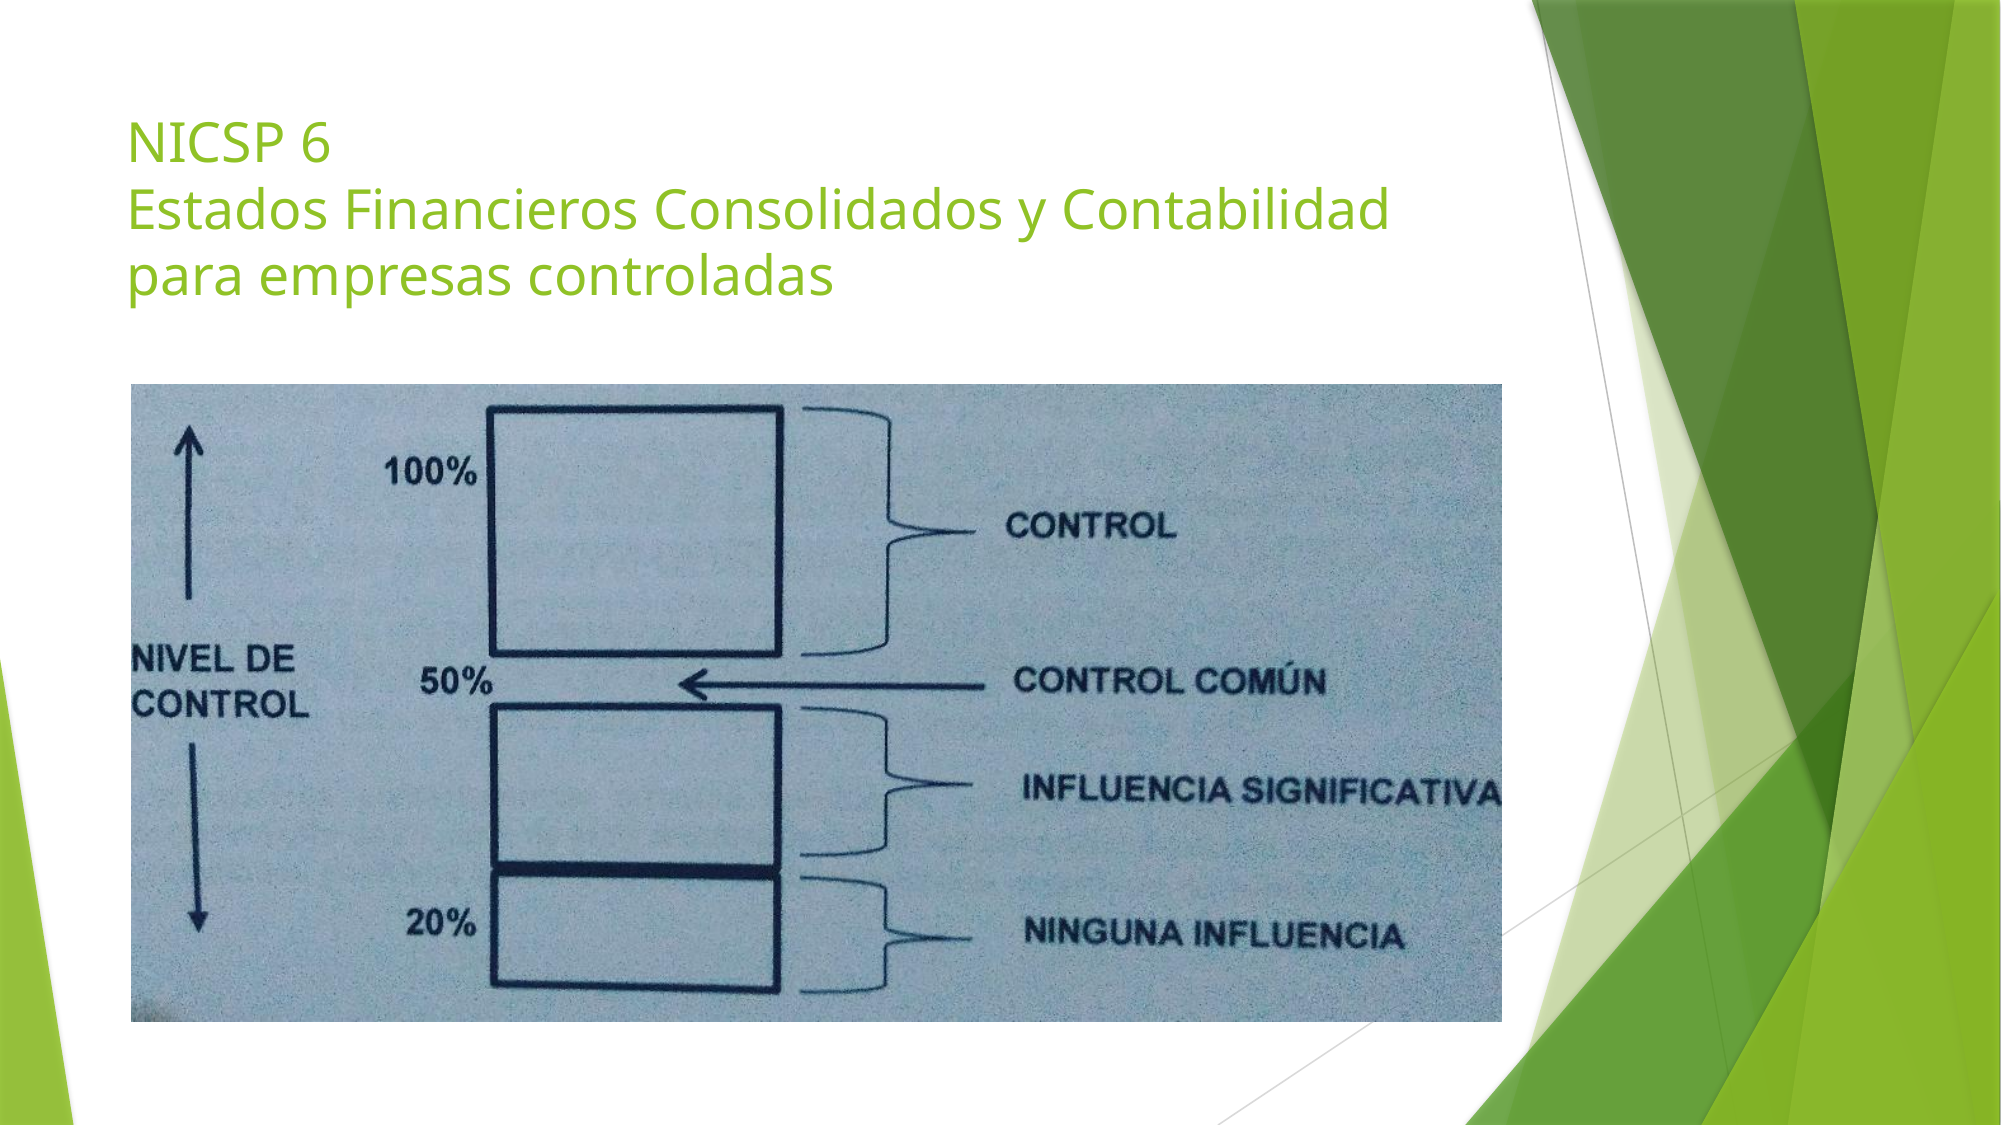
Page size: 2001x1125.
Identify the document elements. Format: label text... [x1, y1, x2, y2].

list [130, 384, 1502, 1023]
title NICSP 6 Estados Financieros Consolidados y Contabilidad para empresas controladas [111, 99, 1522, 317]
